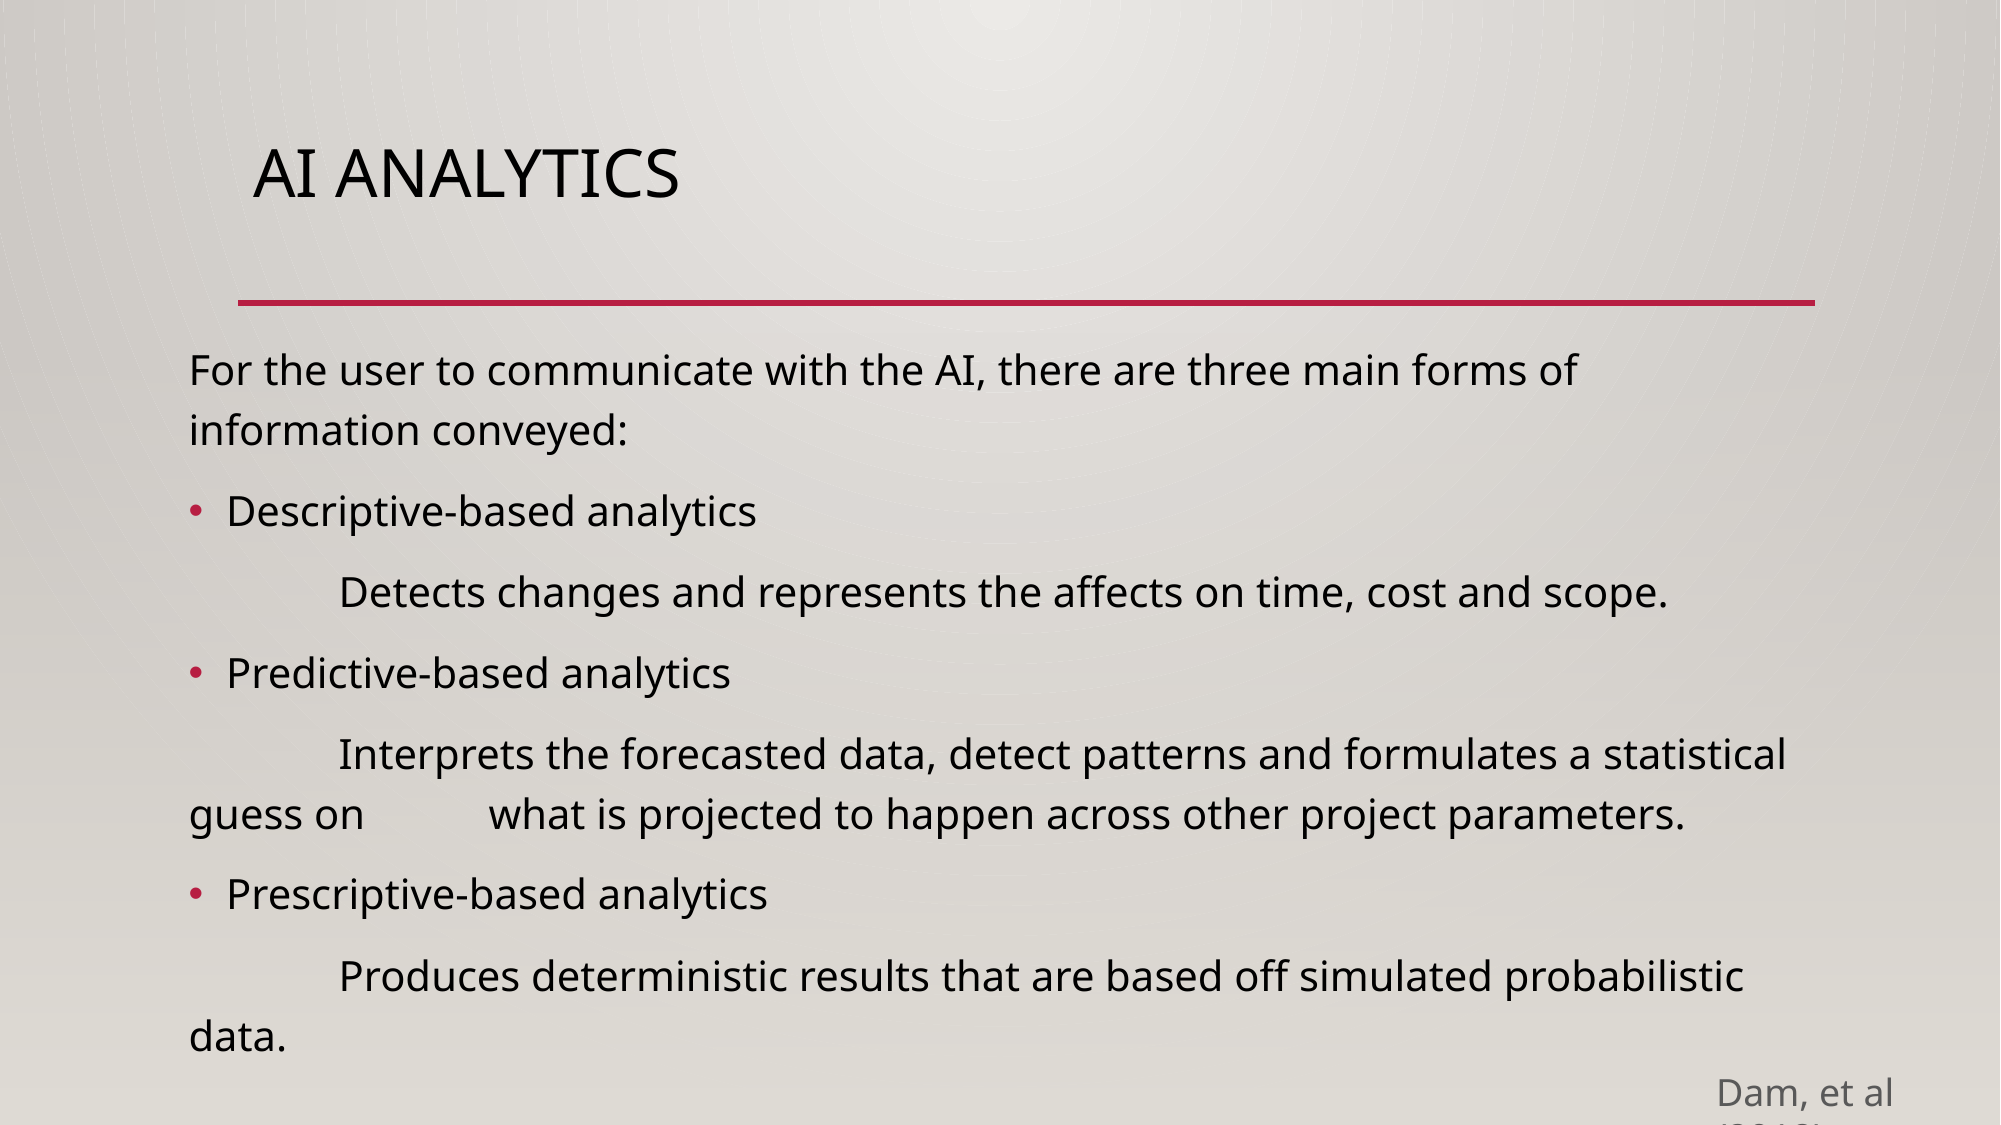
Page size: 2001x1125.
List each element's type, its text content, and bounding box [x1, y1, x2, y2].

list For the user to communicate with the AI, there are three main forms of information conveyed: Descriptive-based analytics Detects changes and represents the affects on time, cost and scope. Predictive-based analytics Interprets the forecasted data, detect patterns and formulates a statistical guess on what is projected to happen across other project parameters. Prescriptive-based analytics Produces deterministic results that are based off simulated probabilistic data. [173, 326, 1814, 893]
text_box Dam, et al (2018) [1701, 1061, 2000, 1125]
title AI Analytics [238, 131, 1814, 305]
